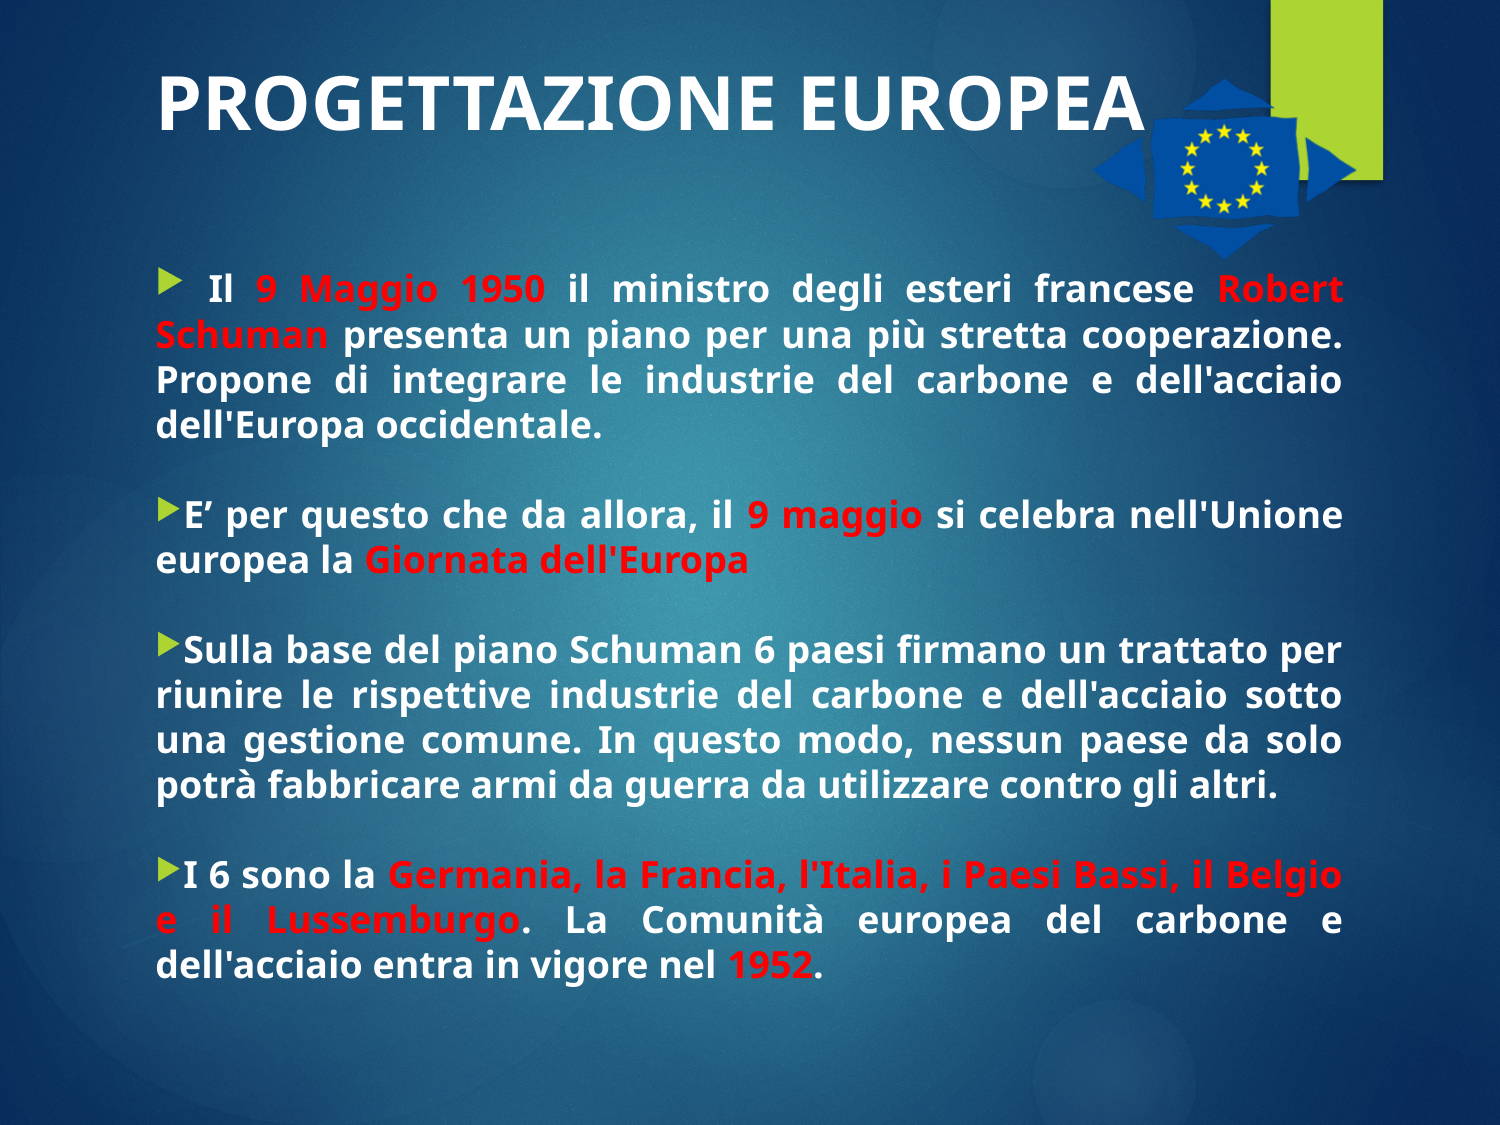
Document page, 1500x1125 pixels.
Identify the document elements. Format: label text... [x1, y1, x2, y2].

picture [1088, 76, 1360, 262]
title progettazione europea [140, 48, 1360, 253]
list Il 9 Maggio 1950 il ministro degli esteri francese Robert Schuman presenta un piano per una più stretta cooperazione. Propone di integrare le industrie del carbone e dell'acciaio dell'Europa occidentale. E’ per questo che da allora, il 9 maggio si celebra nell'Unione europea la Giornata dell'Europa Sulla base del piano Schuman 6 paesi firmano un trattato per riunire le rispettive industrie del carbone e dell'acciaio sotto una gestione comune. In questo modo, nessun paese da solo potrà fabbricare armi da guerra da utilizzare contro gli altri. I 6 sono la Germania, la Francia, l'Italia, i Paesi Bassi, il Belgio e il Lussemburgo. La Comunità europea del carbone e dell'acciaio entra in vigore nel 1952. [140, 253, 1360, 835]
